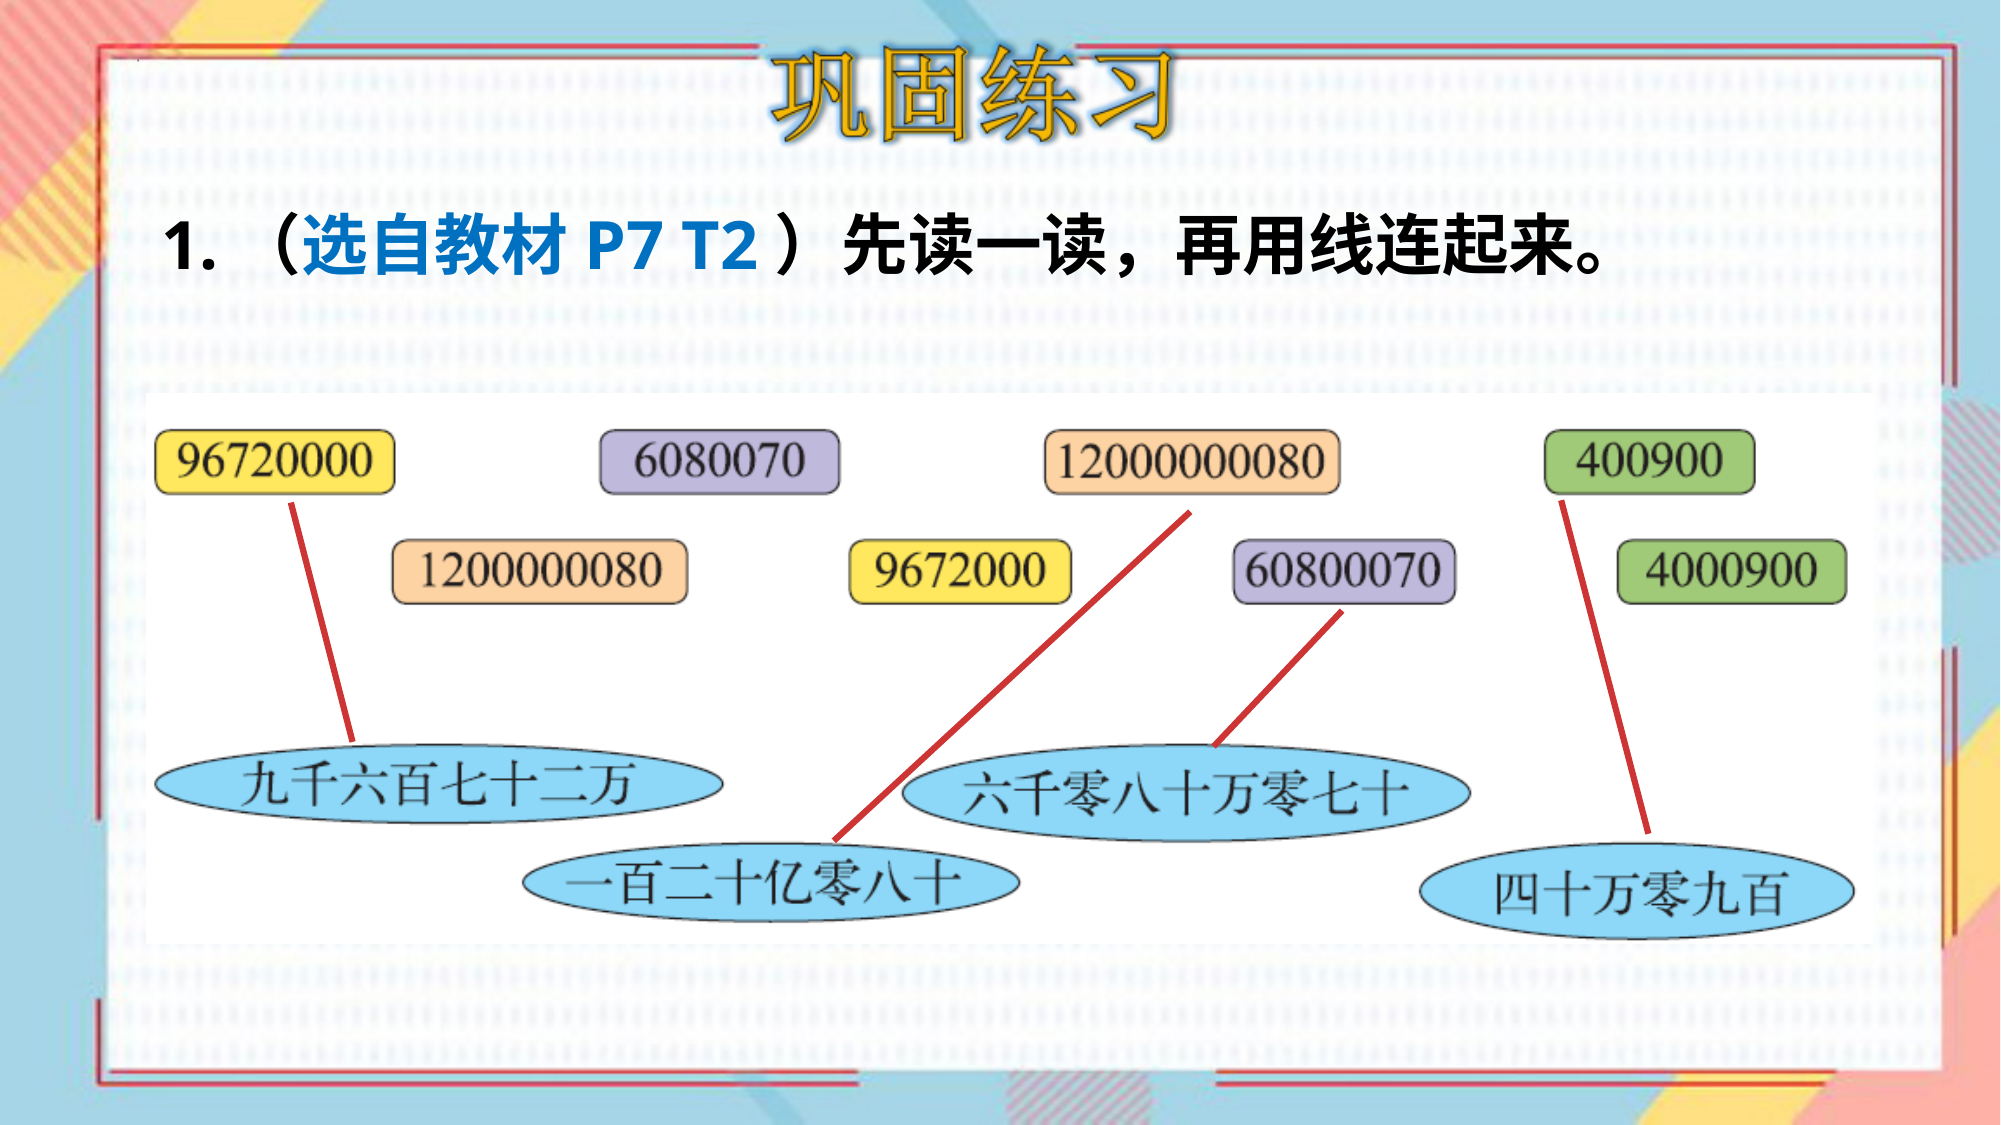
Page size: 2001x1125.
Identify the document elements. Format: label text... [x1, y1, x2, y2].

text_box 1.（选自教材P7 T2）先读一读，再用线连起来。 [146, 195, 1704, 290]
picture [0, 0, 2001, 1125]
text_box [290, 502, 353, 742]
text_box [1561, 500, 1649, 834]
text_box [1213, 610, 1343, 747]
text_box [833, 511, 1191, 841]
